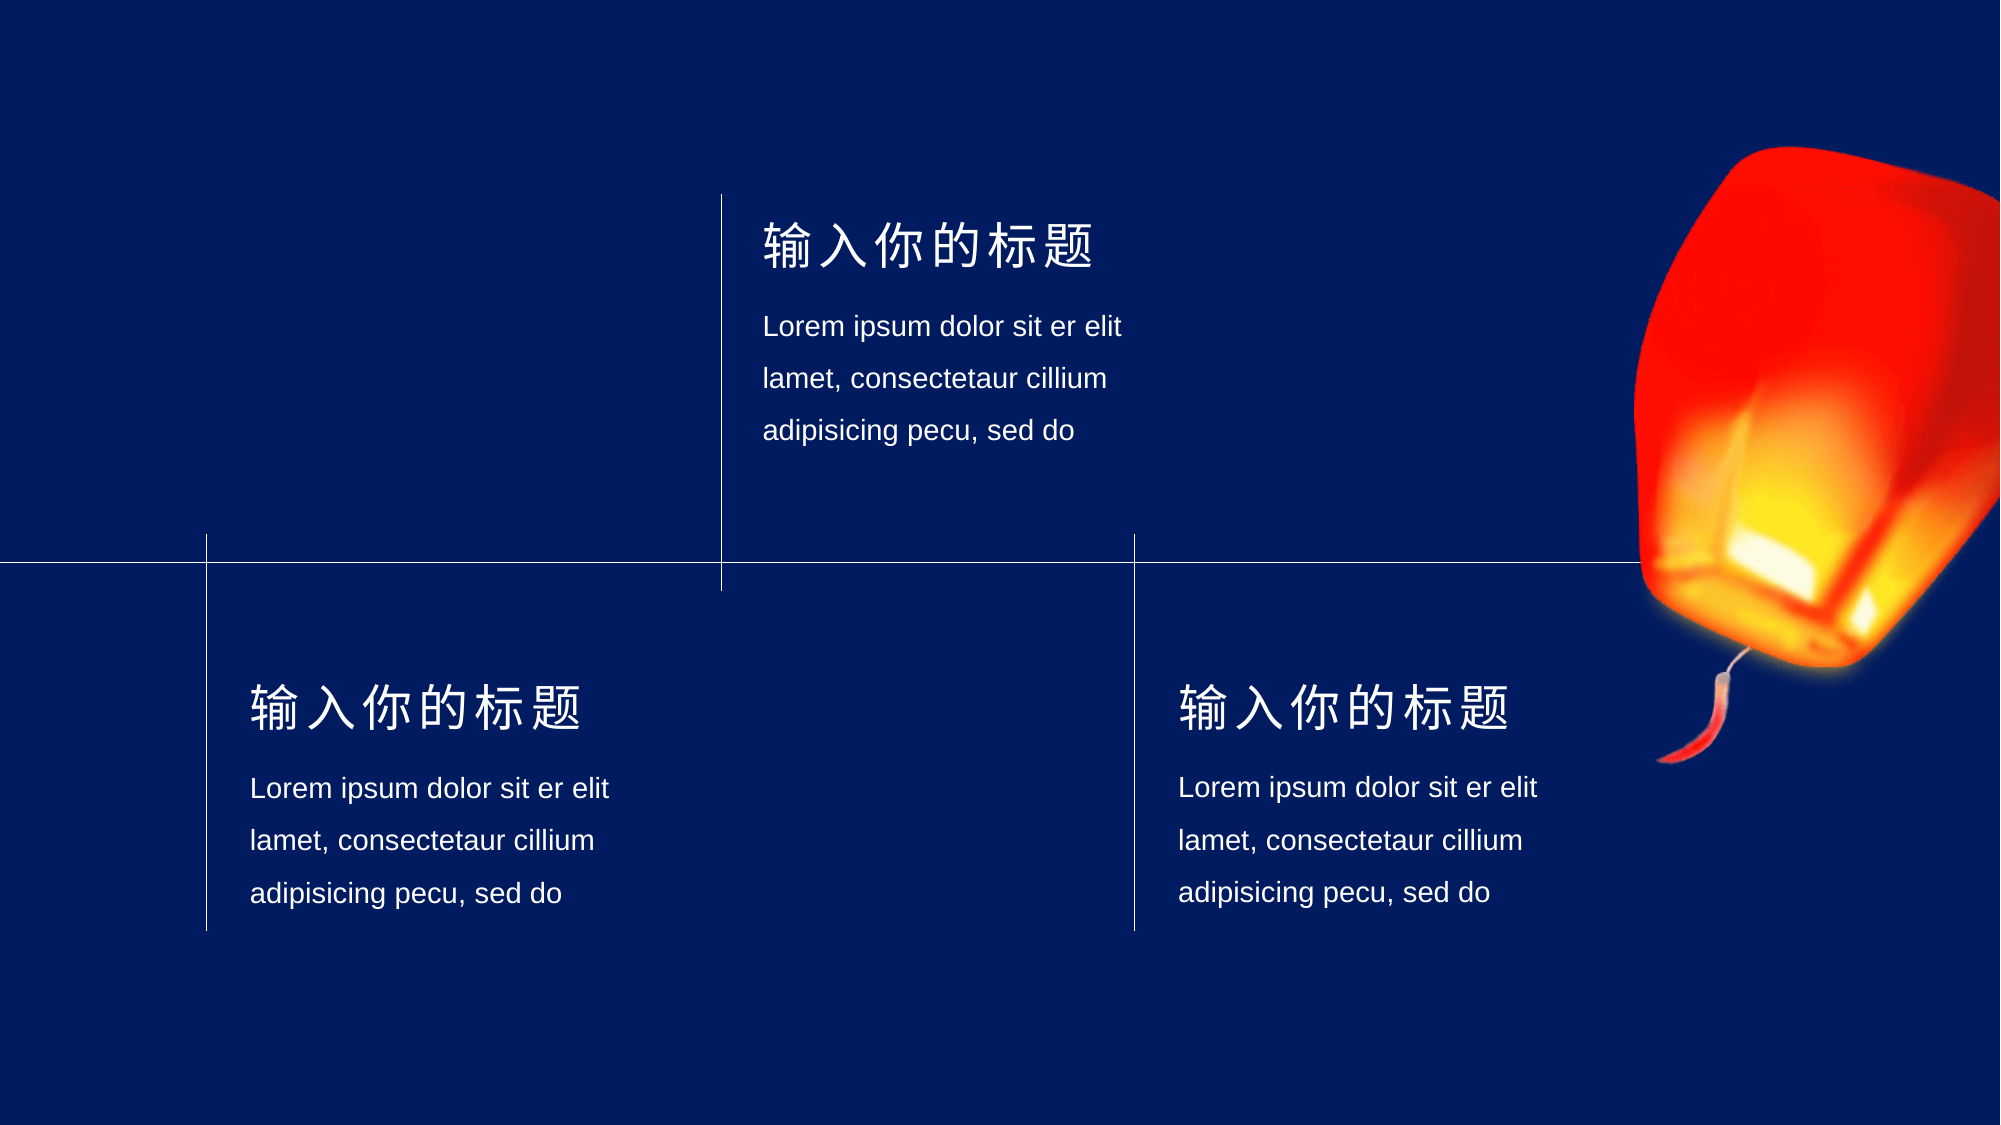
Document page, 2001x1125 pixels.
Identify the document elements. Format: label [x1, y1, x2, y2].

text_box [747, 206, 1164, 457]
picture [1634, 146, 2000, 766]
text_box [1163, 668, 1580, 919]
text_box [235, 668, 652, 919]
